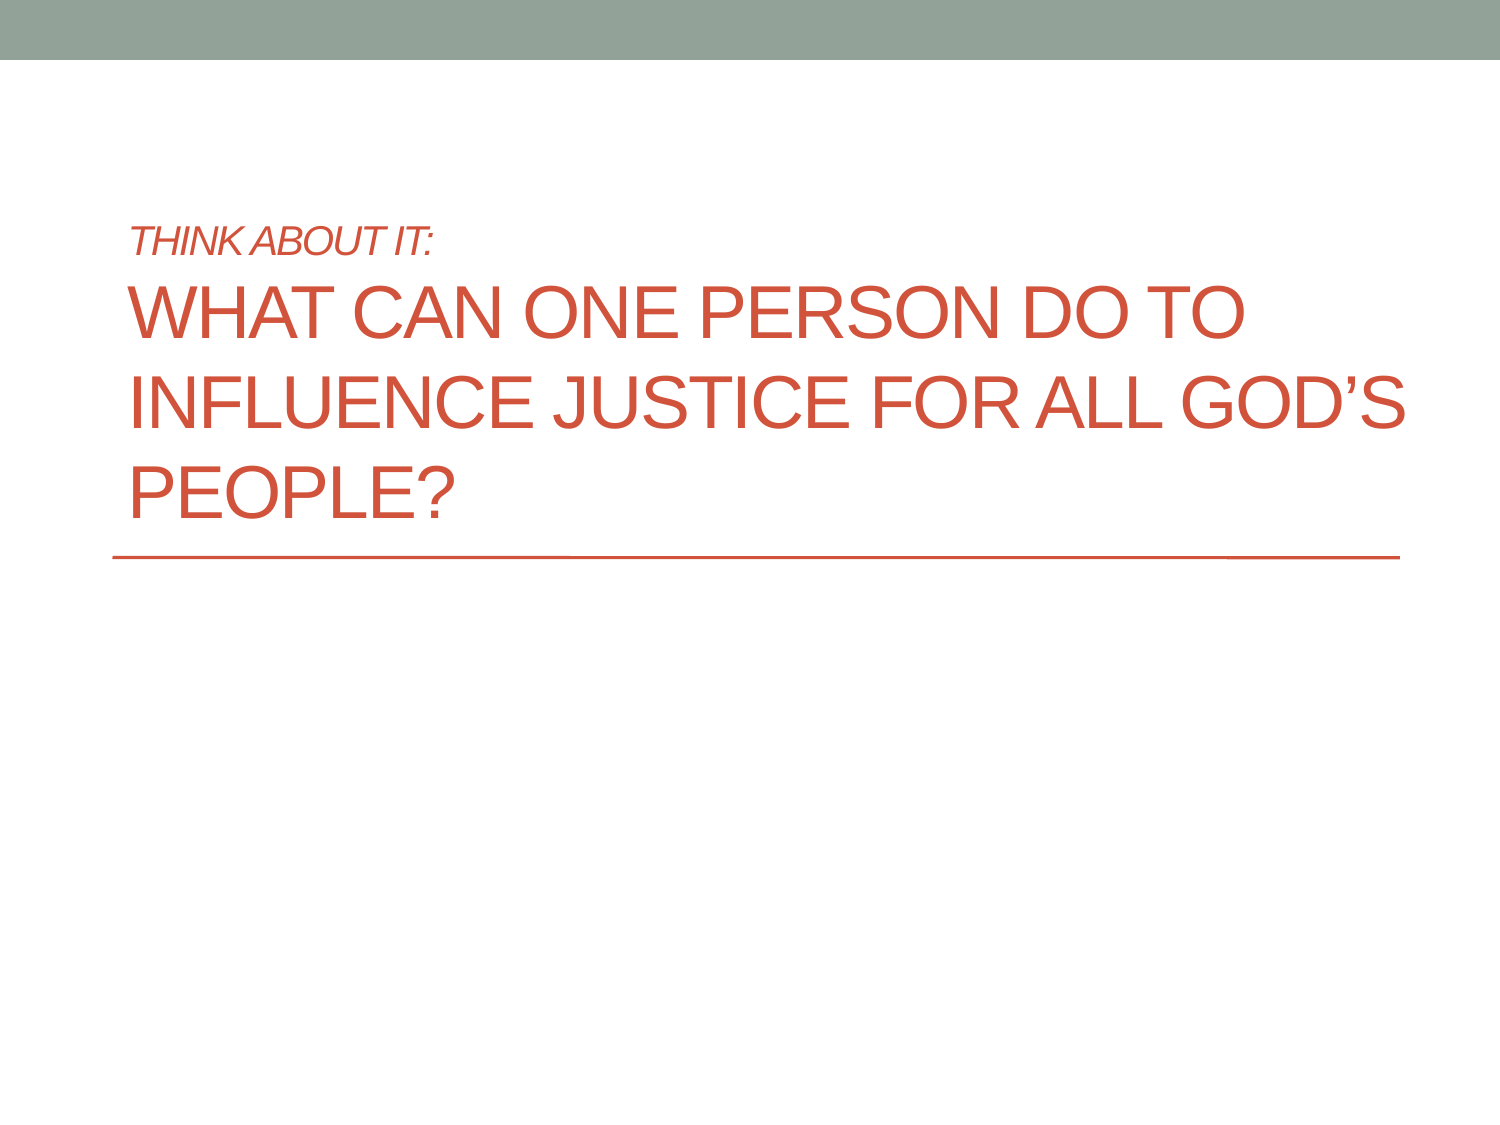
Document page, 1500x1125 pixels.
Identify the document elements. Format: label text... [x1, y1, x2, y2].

title Think about it: What Can one person do to influence justice for all god’s people? [112, 224, 1500, 542]
